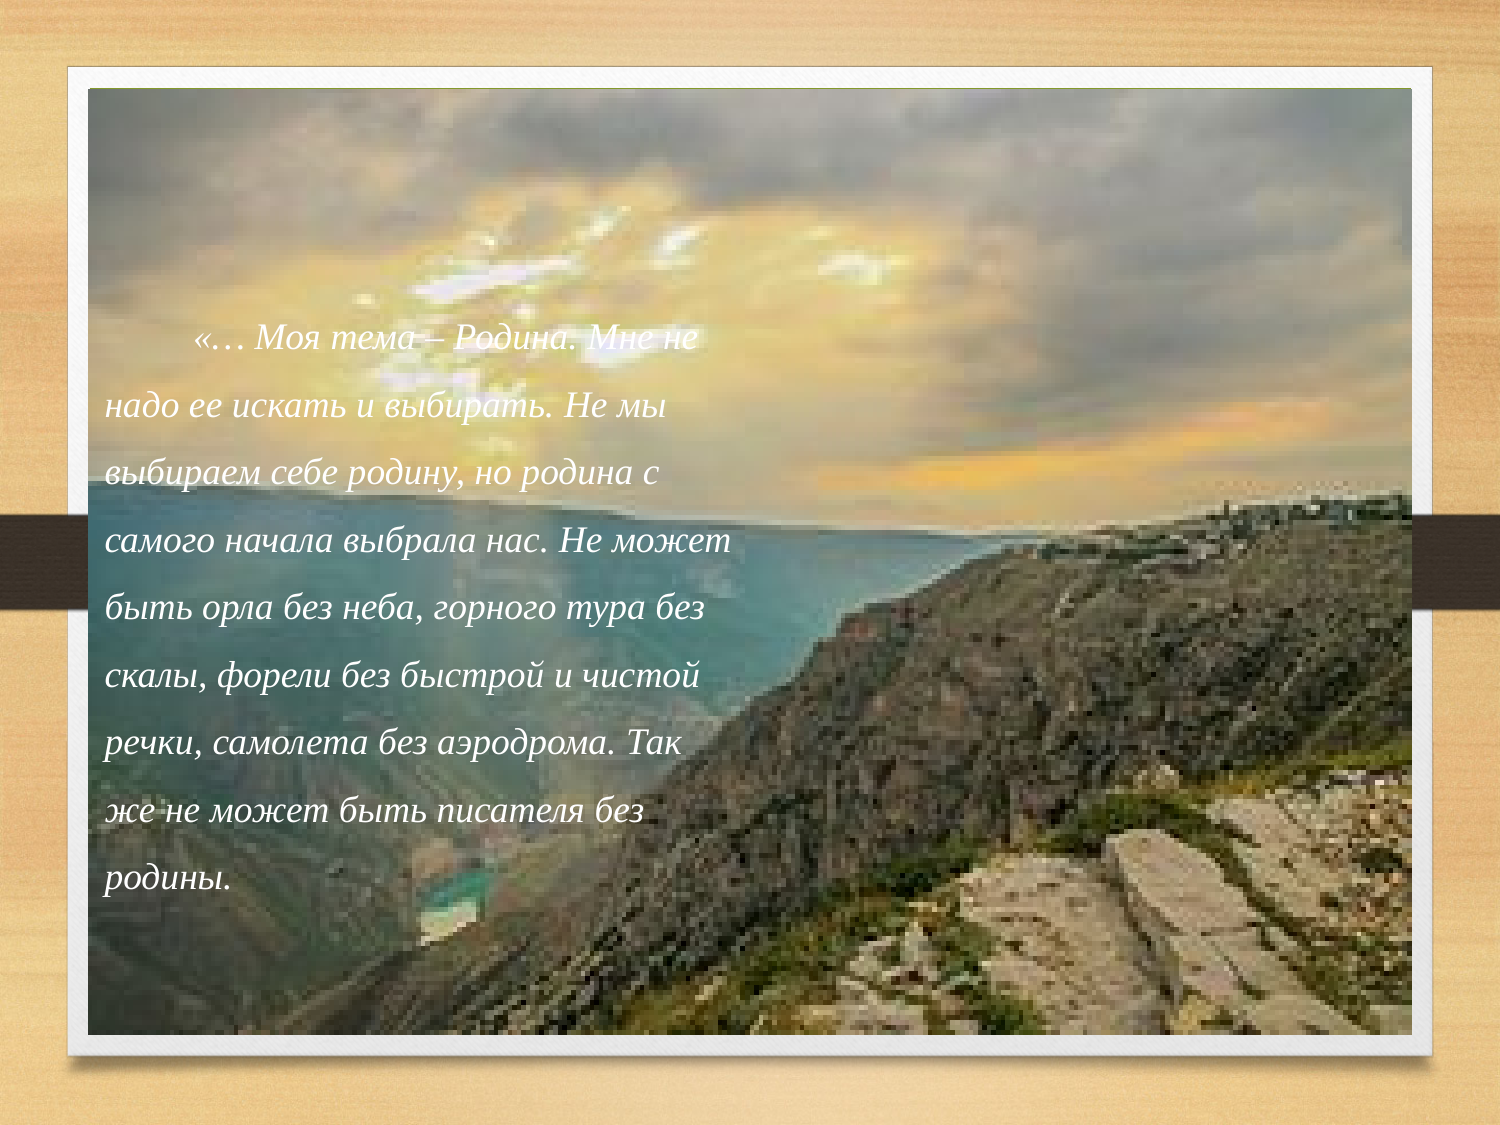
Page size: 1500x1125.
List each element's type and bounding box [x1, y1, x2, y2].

list [88, 89, 1412, 1036]
picture [0, 0, 1500, 1125]
